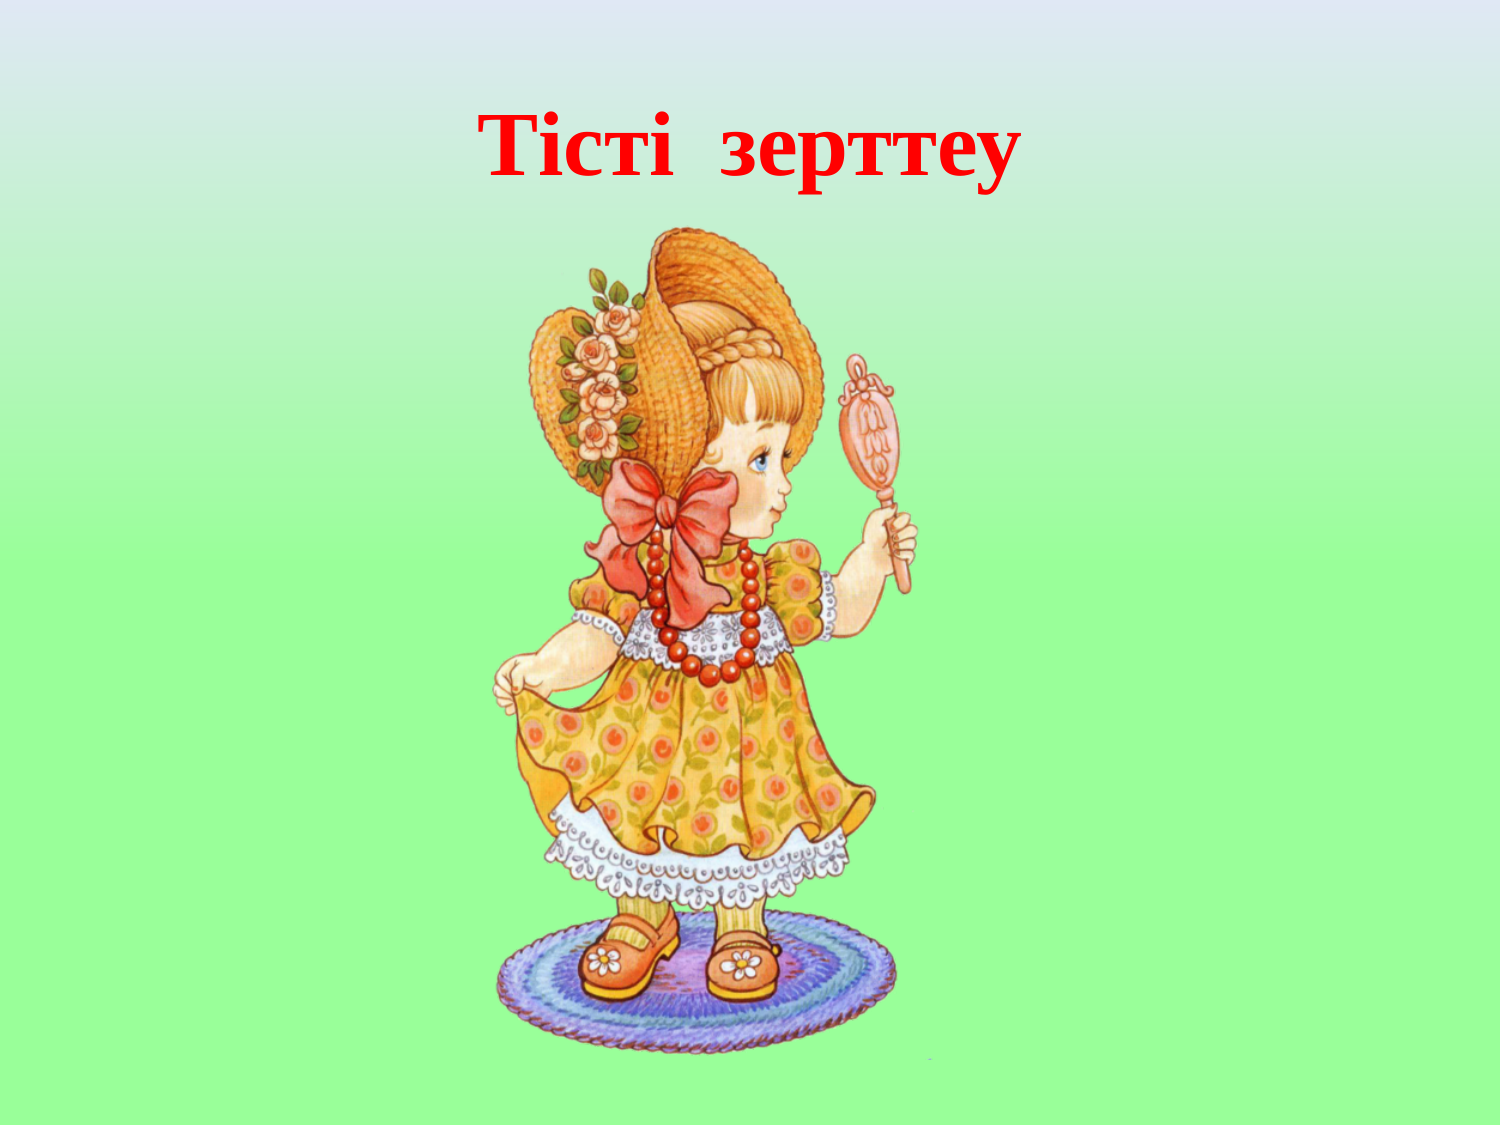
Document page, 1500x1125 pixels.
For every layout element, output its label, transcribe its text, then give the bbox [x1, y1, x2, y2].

picture [445, 222, 1032, 1060]
title Тісті зерттеу [75, 45, 1425, 233]
